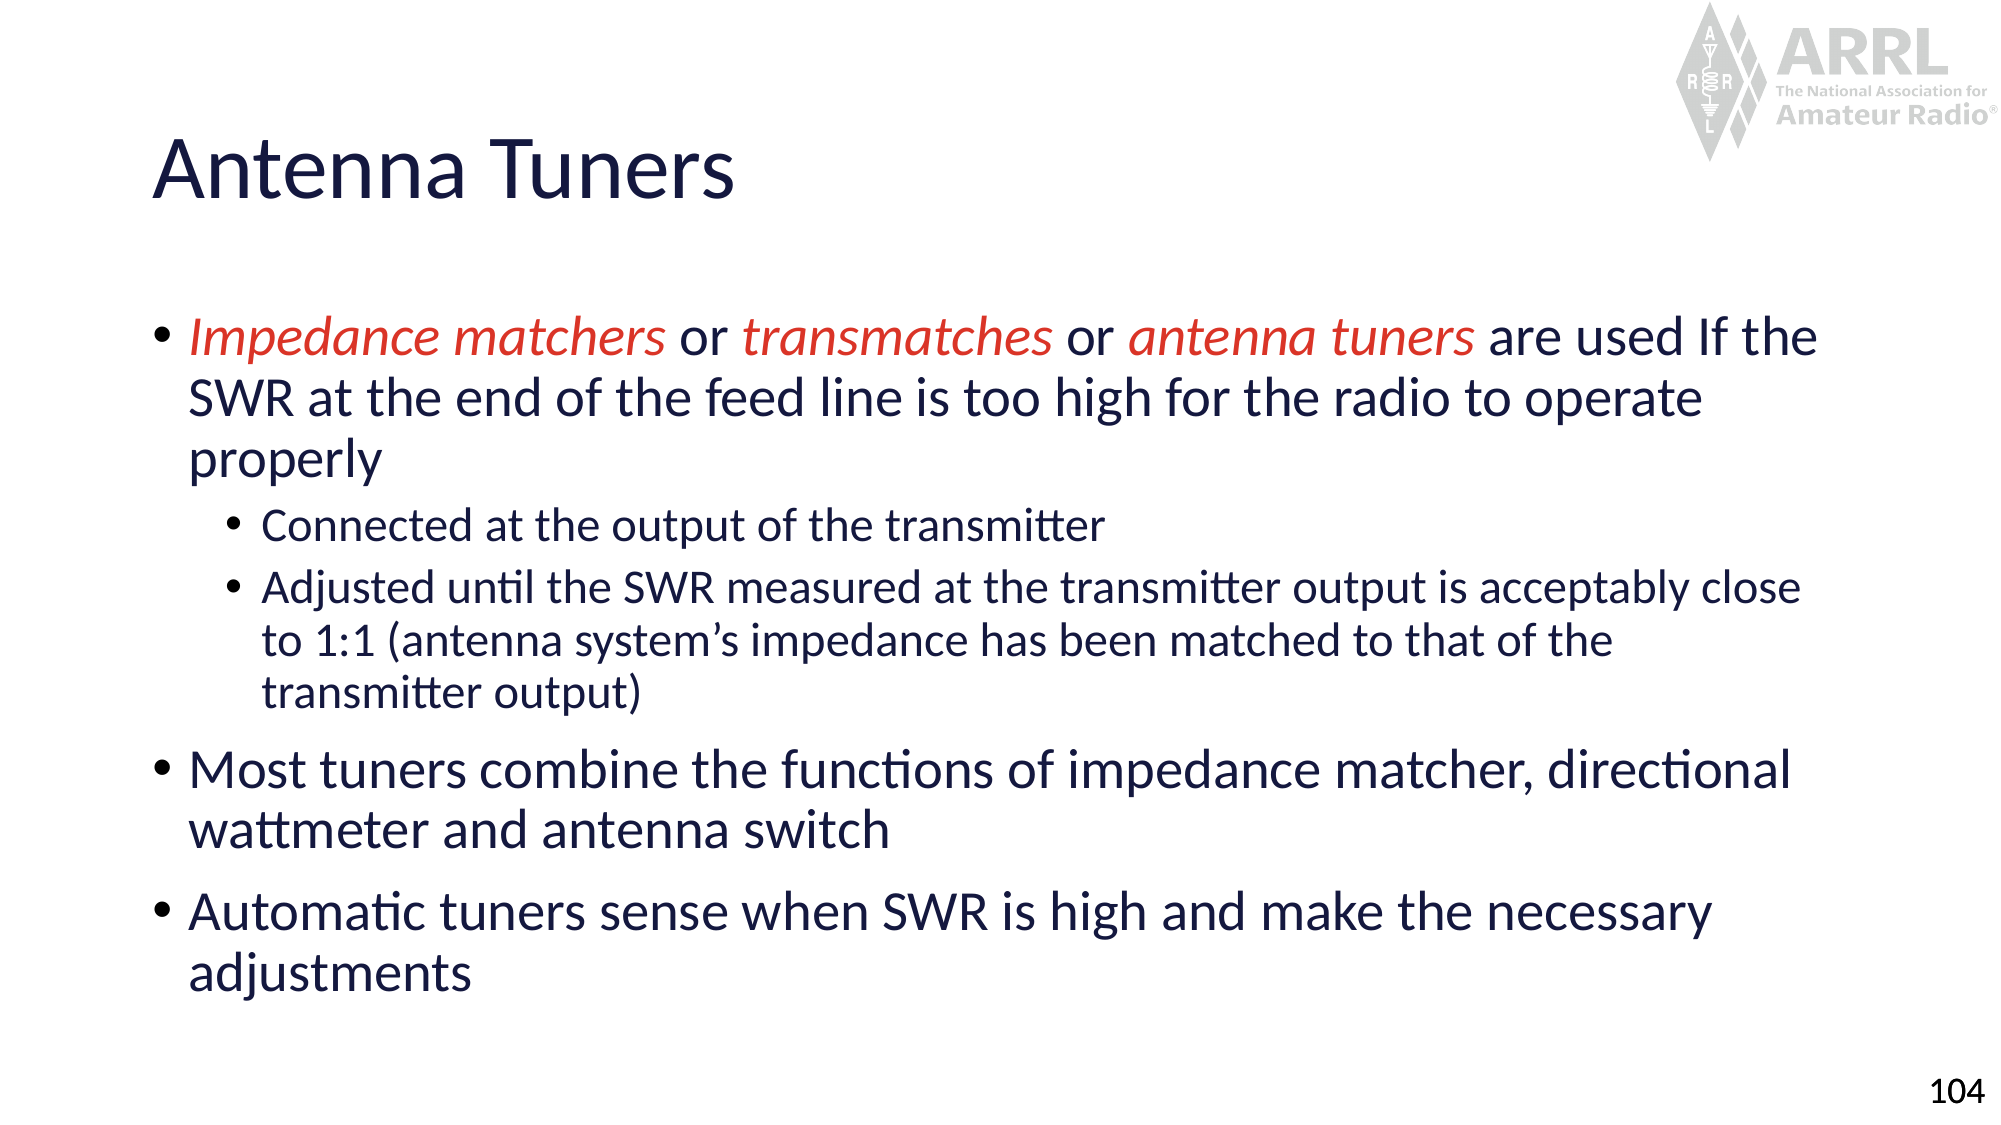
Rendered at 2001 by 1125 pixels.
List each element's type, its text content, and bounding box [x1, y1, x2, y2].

list Impedance matchers or transmatches or antenna tuners are used If the SWR at the end of the feed line is too high for the radio to operate properly Connected at the output of the transmitter Adjusted until the SWR measured at the transmitter output is acceptably close to 1:1 (antenna system’s impedance has been matched to that of the transmitter output) Most tuners combine the functions of impedance matcher, directional wattmeter and antenna switch Automatic tuners sense when SWR is high and make the necessary adjustments [137, 299, 1863, 1014]
title Antenna Tuners [137, 59, 1863, 278]
picture [1674, 0, 2000, 164]
